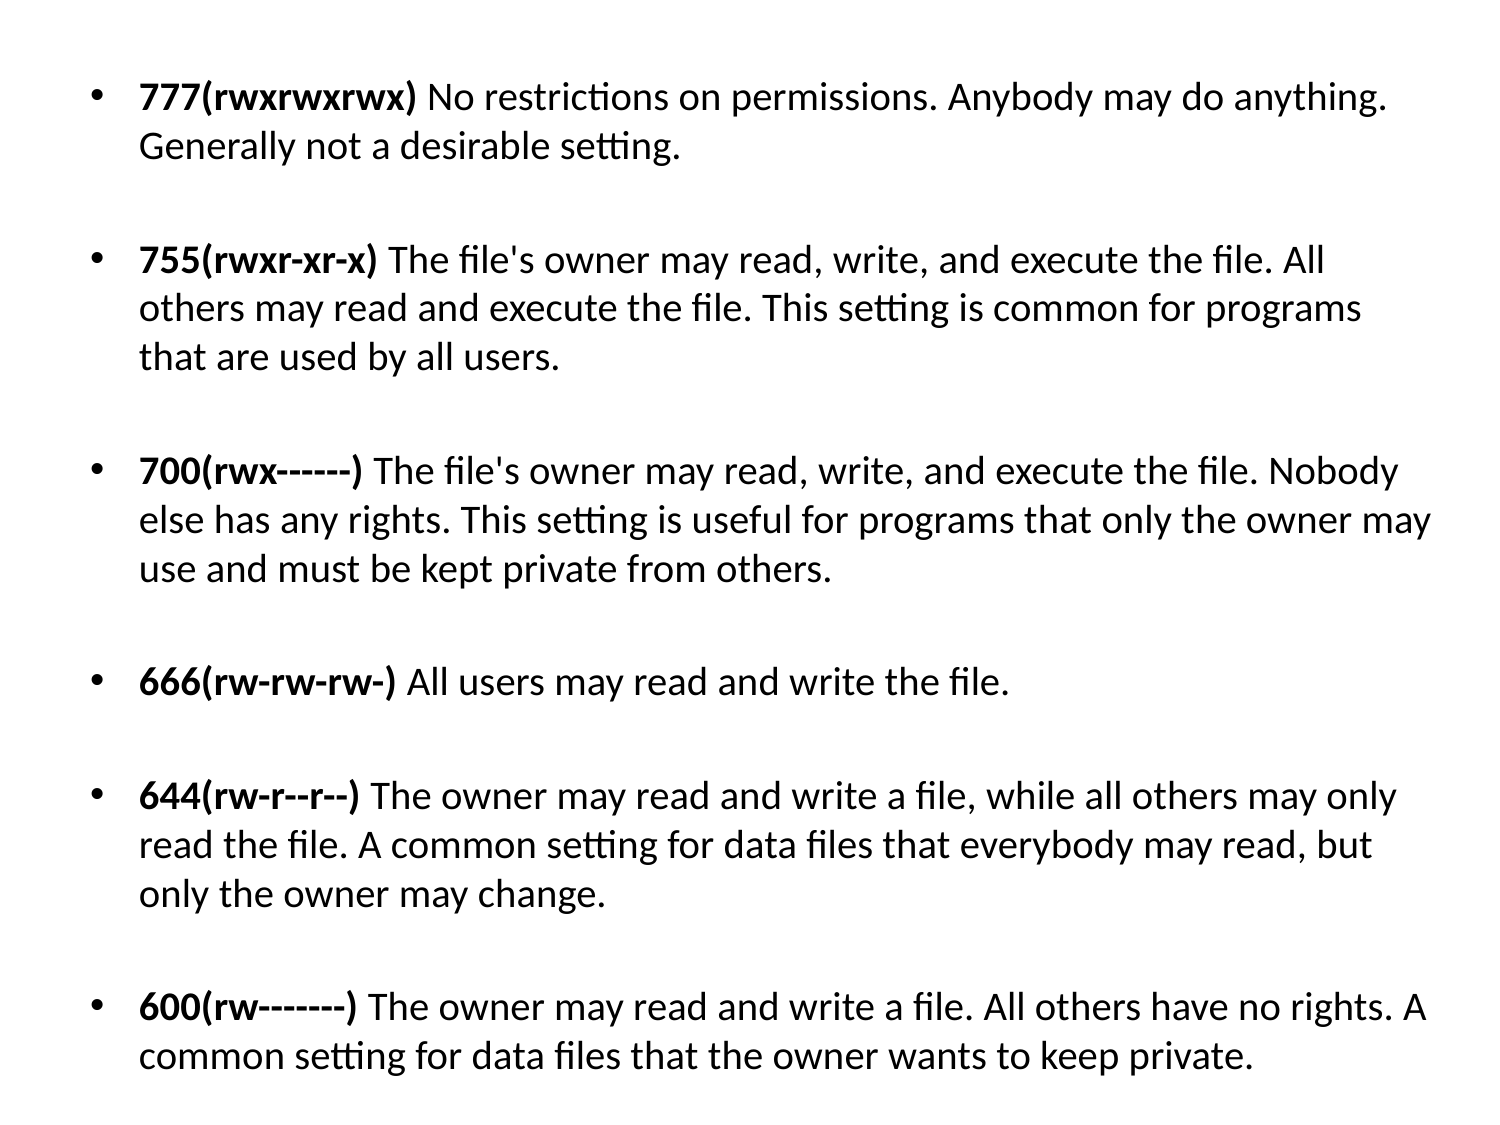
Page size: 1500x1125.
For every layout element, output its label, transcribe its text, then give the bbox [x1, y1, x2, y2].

list 777(rwxrwxrwx) No restrictions on permissions. Anybody may do anything. Generally not a desirable setting. 755(rwxr-xr-x) The file's owner may read, write, and execute the file. All others may read and execute the file. This setting is common for programs that are used by all users. 700(rwx------) The file's owner may read, write, and execute the file. Nobody else has any rights. This setting is useful for programs that only the owner may use and must be kept private from others. 666(rw-rw-rw-) All users may read and write the file. 644(rw-r--r--) The owner may read and write a file, while all others may only read the file. A common setting for data files that everybody may read, but only the owner may change. 600(rw-------) The owner may read and write a file. All others have no rights. A common setting for data files that the owner wants to keep private. [75, 62, 1450, 1088]
